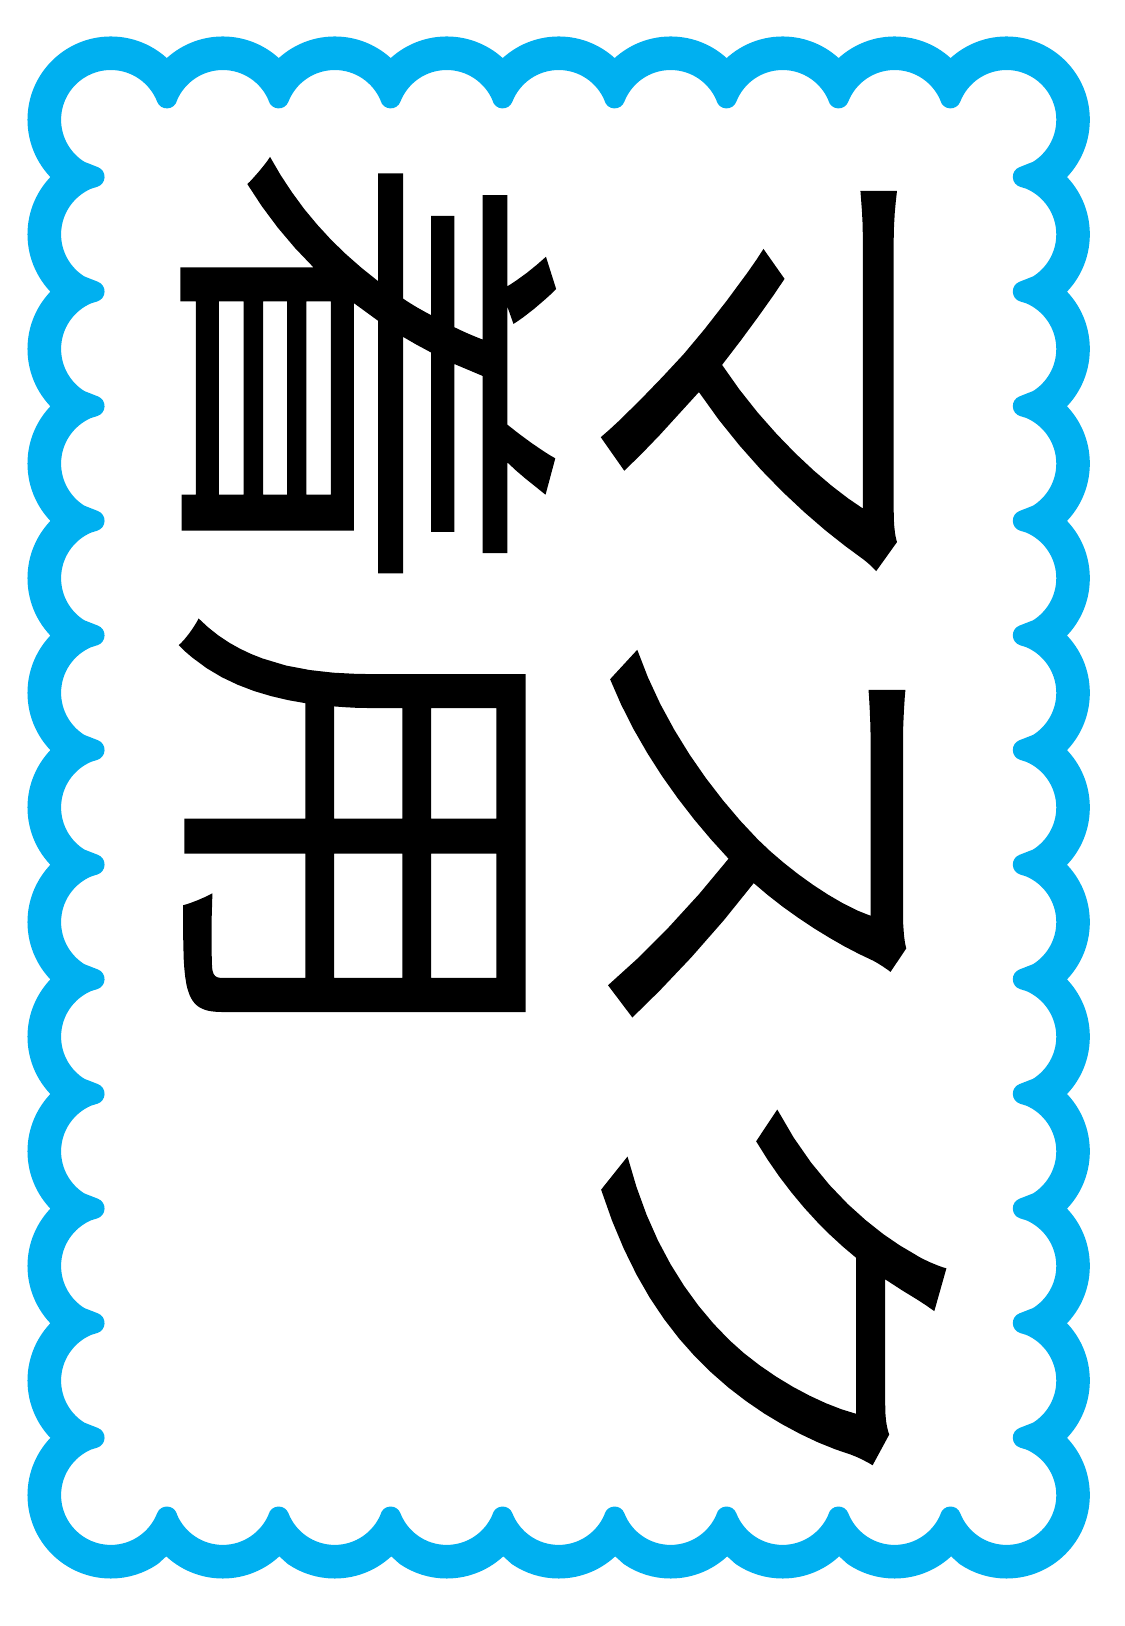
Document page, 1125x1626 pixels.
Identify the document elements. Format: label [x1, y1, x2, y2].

text_box [35, 44, 1082, 1571]
